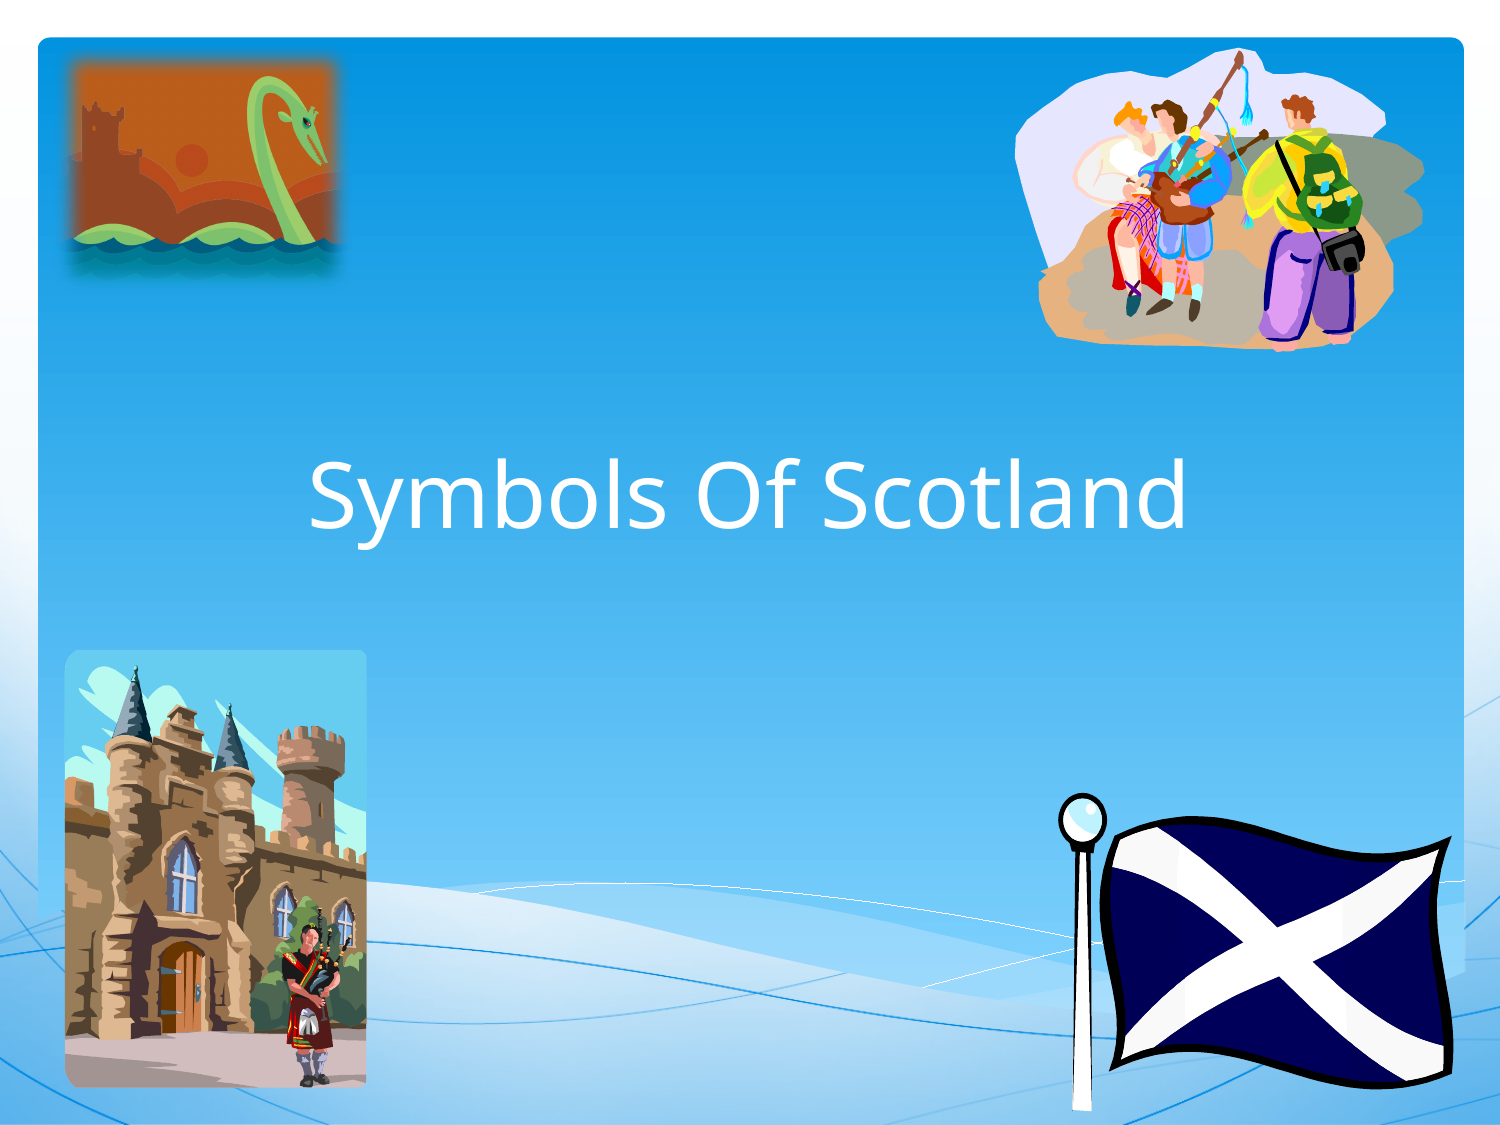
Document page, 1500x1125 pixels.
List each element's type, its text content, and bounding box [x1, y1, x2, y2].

picture [52, 51, 354, 295]
picture [1057, 792, 1454, 1112]
title Symbols Of Scotland [112, 262, 1388, 555]
picture [1009, 48, 1430, 358]
picture [64, 644, 373, 1093]
